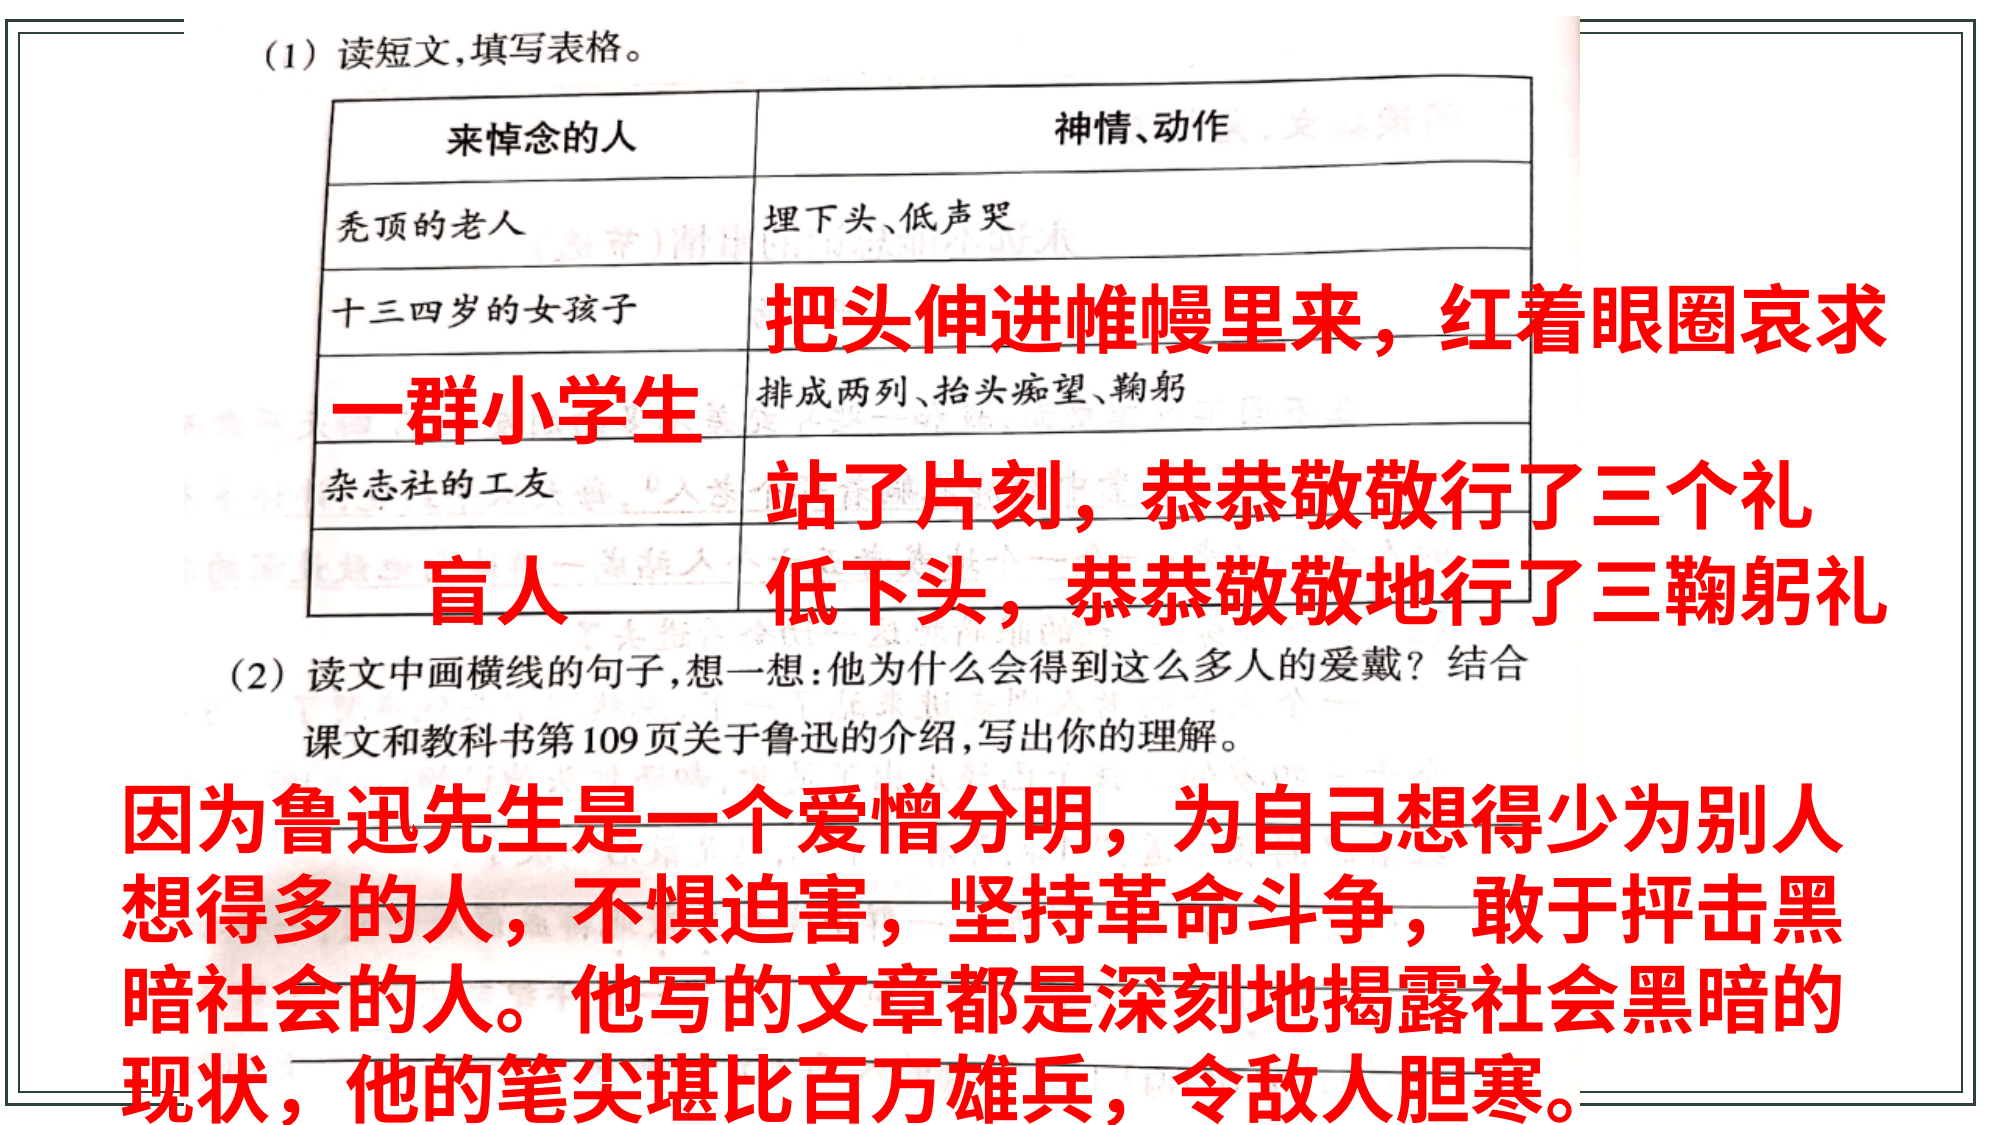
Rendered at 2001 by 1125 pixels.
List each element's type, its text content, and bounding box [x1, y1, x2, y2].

text_box 因为鲁迅先生是一个爱憎分明，为自己想得少为别人想得多的人，不惧迫害，坚持革命斗争，敢于抨击黑暗社会的人。他写的文章都是深刻地揭露社会黑暗的现状，他的笔尖堪比百万雄兵，令敌人胆寒。 [105, 1105, 1876, 1125]
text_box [1580, 20, 1975, 1105]
picture [184, 16, 1580, 1109]
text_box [6, 20, 184, 1105]
